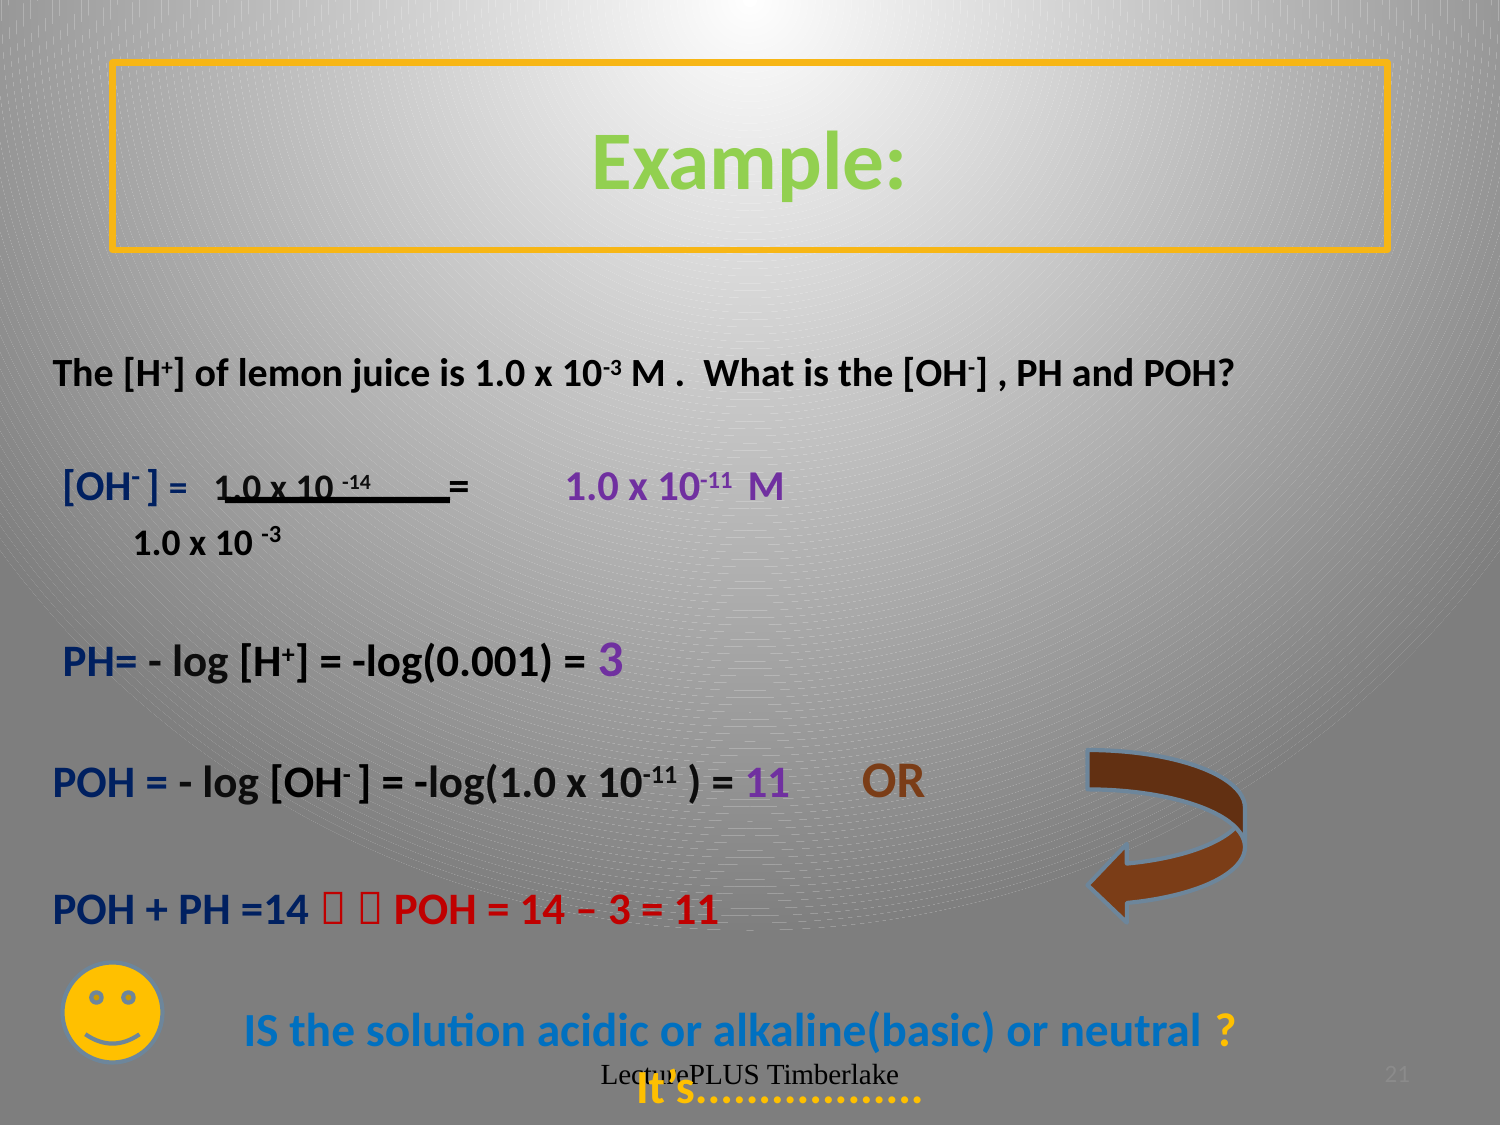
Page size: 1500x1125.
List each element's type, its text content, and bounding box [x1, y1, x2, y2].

list The [H+] of lemon juice is 1.0 x 10-3 M . What is the [OH-] , PH and POH? [OH- ] = 1.0 x 10 -14 = 1.0 x 10-11 M 1.0 x 10 -3 PH= - log [H+] = -log(0.001) = 3 POH = - log [OH- ] = -log(1.0 x 10-11 ) = 11 OR POH + PH =14   POH = 14 – 3 = 11 IS the solution acidic or alkaline(basic) or neutral ? It’s.................. [37, 324, 1475, 1125]
text_box [1085, 747, 1248, 925]
title Example: [112, 62, 1388, 250]
text_box [60, 960, 165, 1065]
